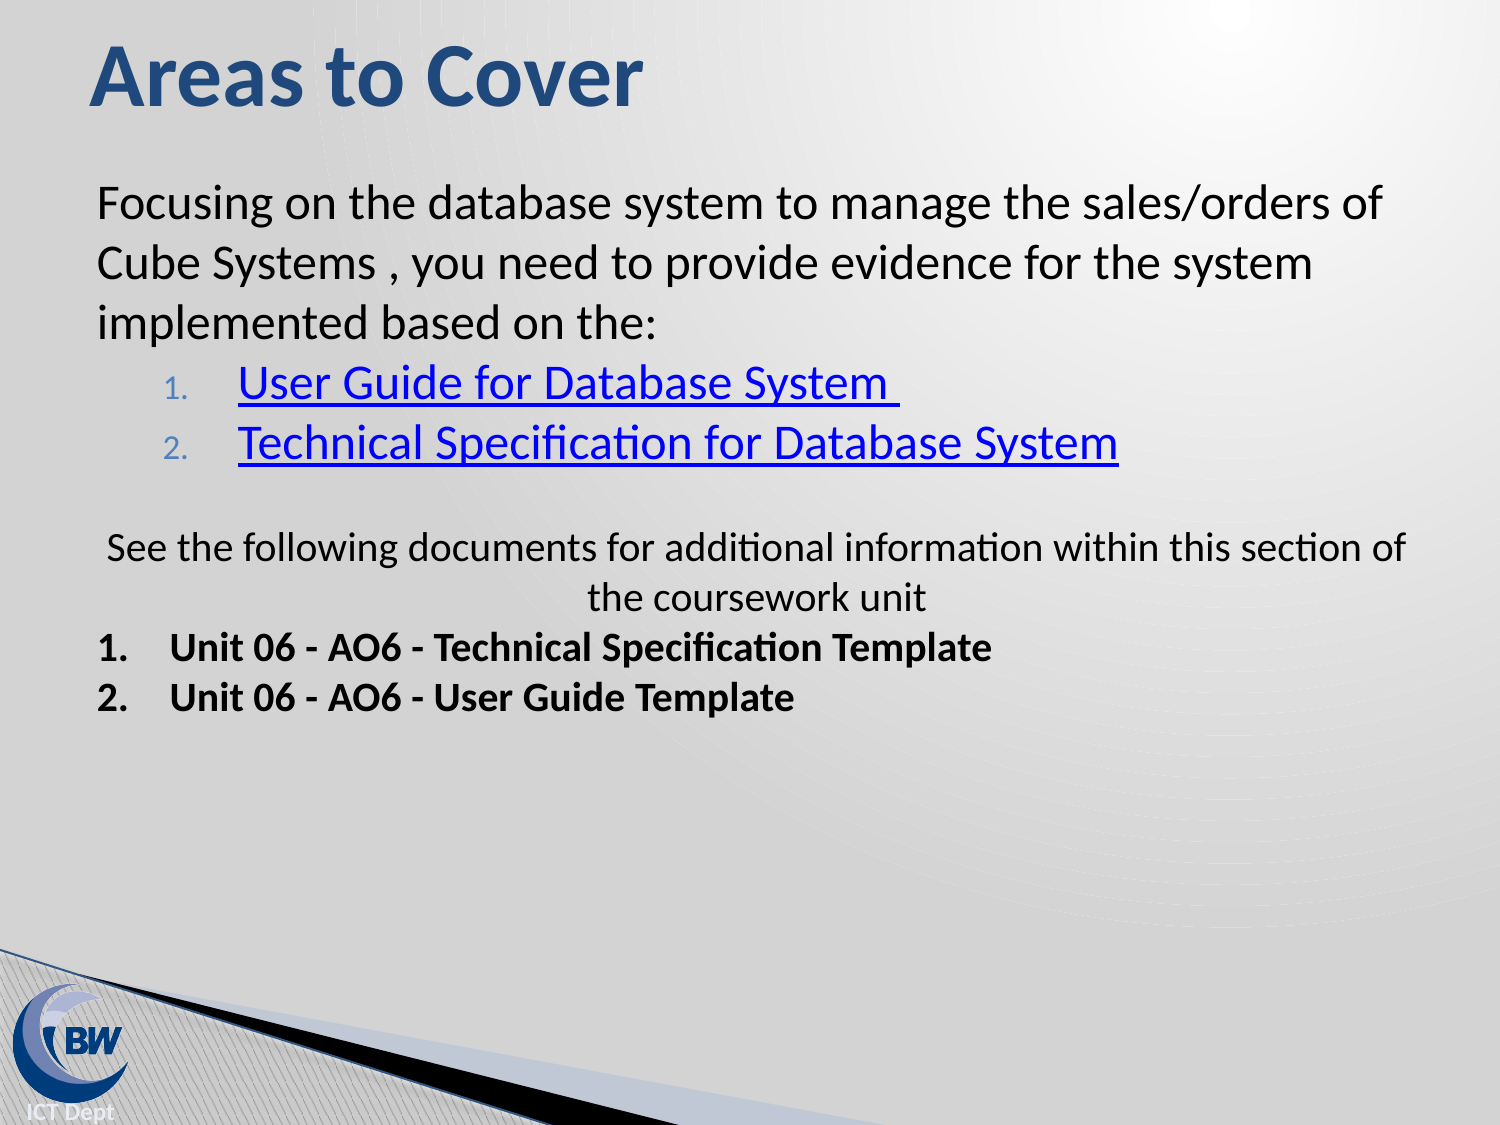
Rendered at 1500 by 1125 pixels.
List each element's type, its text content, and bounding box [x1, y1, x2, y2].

picture [0, 972, 141, 1114]
text_box Focusing on the database system to manage the sales/orders of Cube Systems , you need to provide evidence for the system implemented based on the: User Guide for Database System Technical Specification for Database System See the following documents for additional information within this section of the coursework unit Unit 06 - AO6 - Technical Specification Template Unit 06 - AO6 - User Guide Template [81, 162, 1432, 894]
title Areas to Cover [75, 0, 1425, 141]
